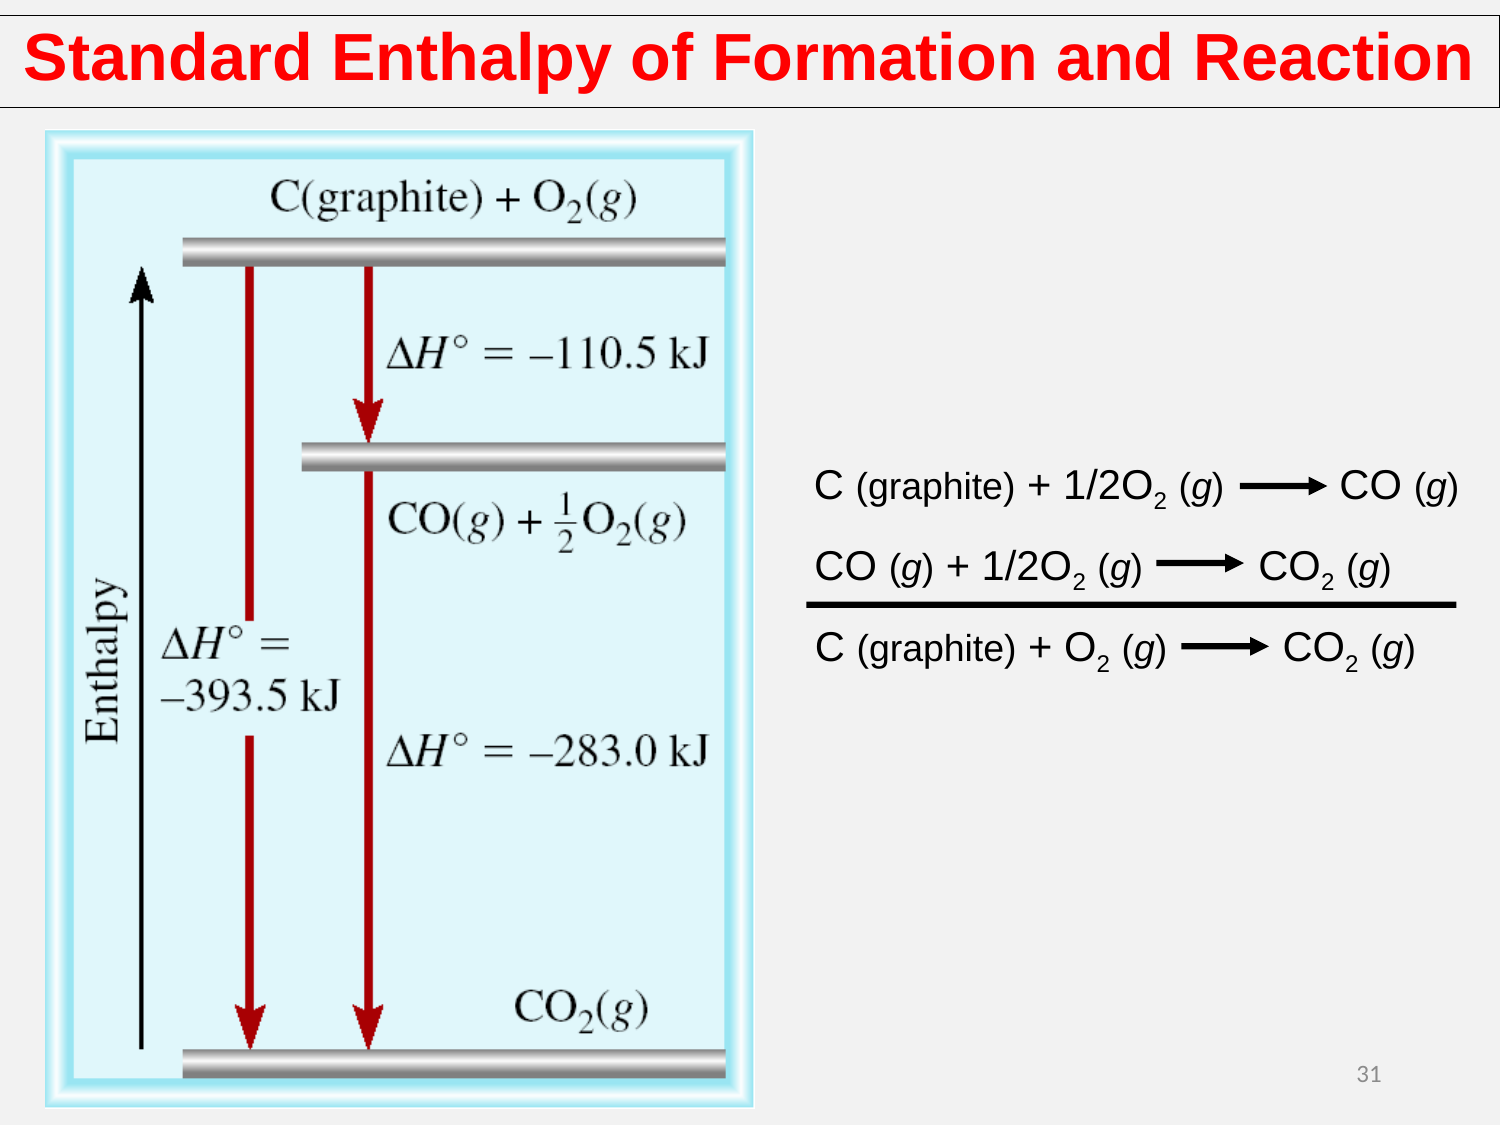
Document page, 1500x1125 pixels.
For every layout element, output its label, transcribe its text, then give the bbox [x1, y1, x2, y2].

text_box Standard Enthalpy of Formation and Reaction [0, 15, 1500, 108]
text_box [798, 604, 1457, 678]
slide_number 31 [1059, 1042, 1397, 1103]
picture [45, 129, 755, 1109]
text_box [798, 531, 1408, 597]
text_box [798, 449, 1475, 515]
